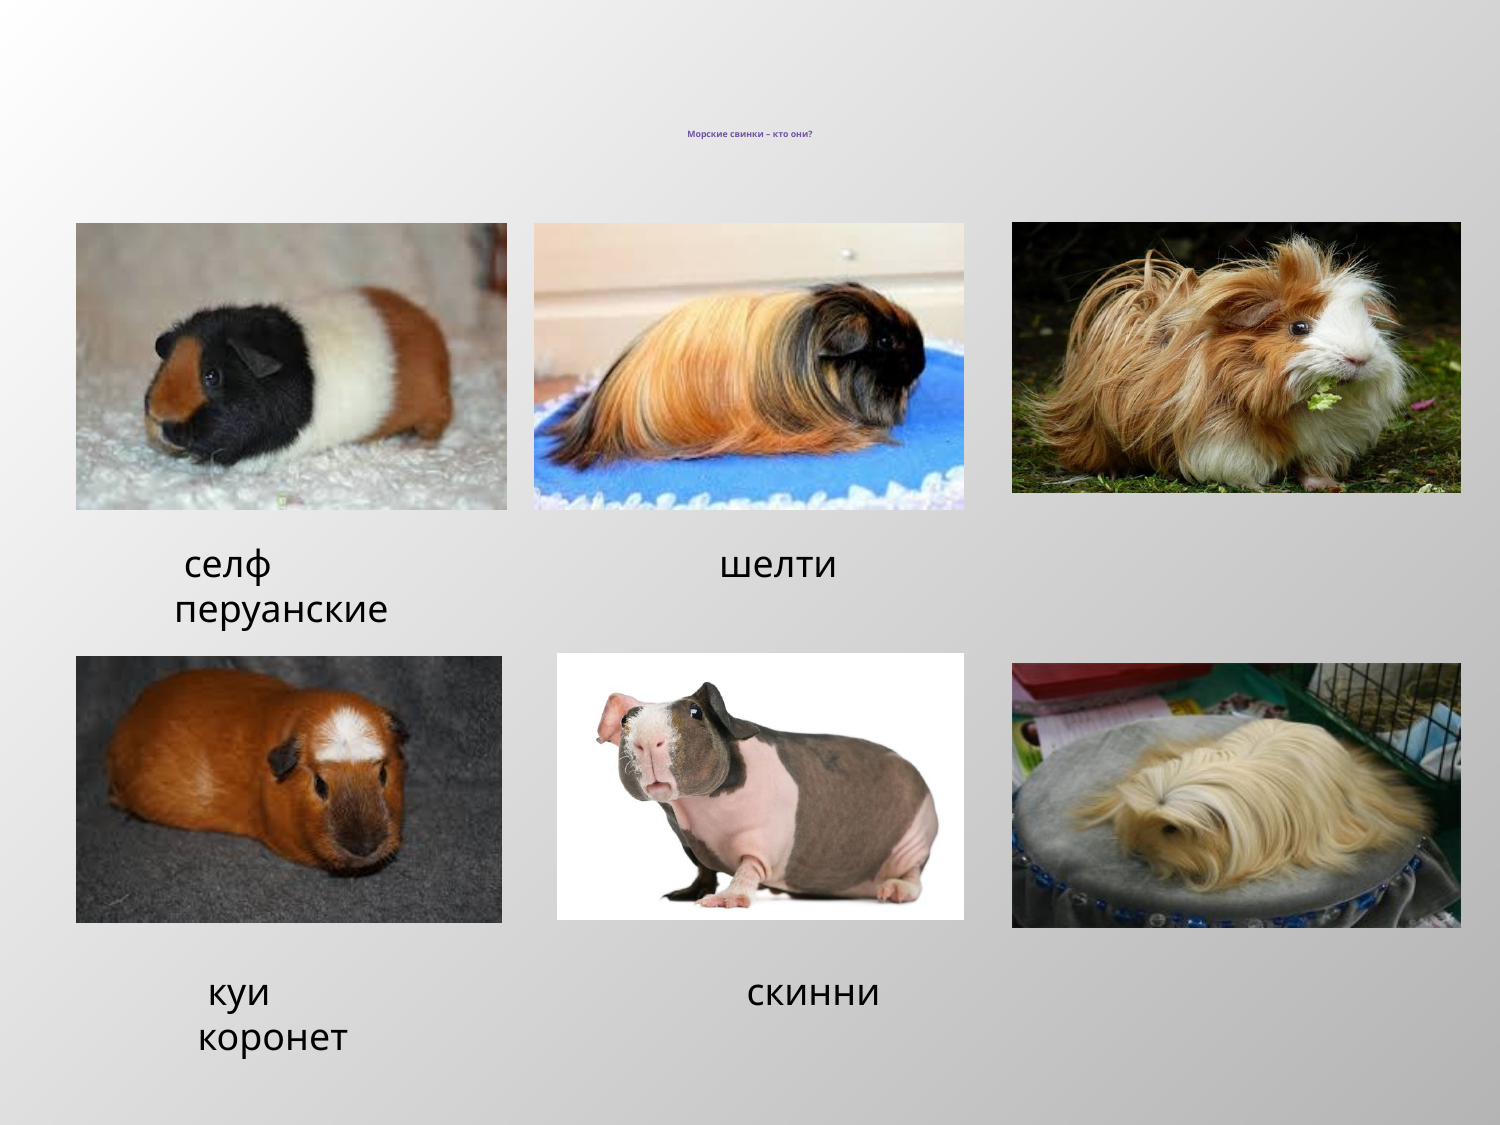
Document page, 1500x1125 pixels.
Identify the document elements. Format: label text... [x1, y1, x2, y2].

picture [1012, 662, 1462, 928]
text_box селф шелти перуанские [159, 532, 1435, 637]
picture [533, 222, 964, 510]
title Морские свинки – кто они? [75, 45, 1425, 233]
picture [557, 653, 964, 920]
text_box куи скинни коронет [182, 960, 1365, 1066]
picture [1012, 222, 1462, 493]
picture [76, 656, 503, 923]
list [76, 222, 507, 510]
